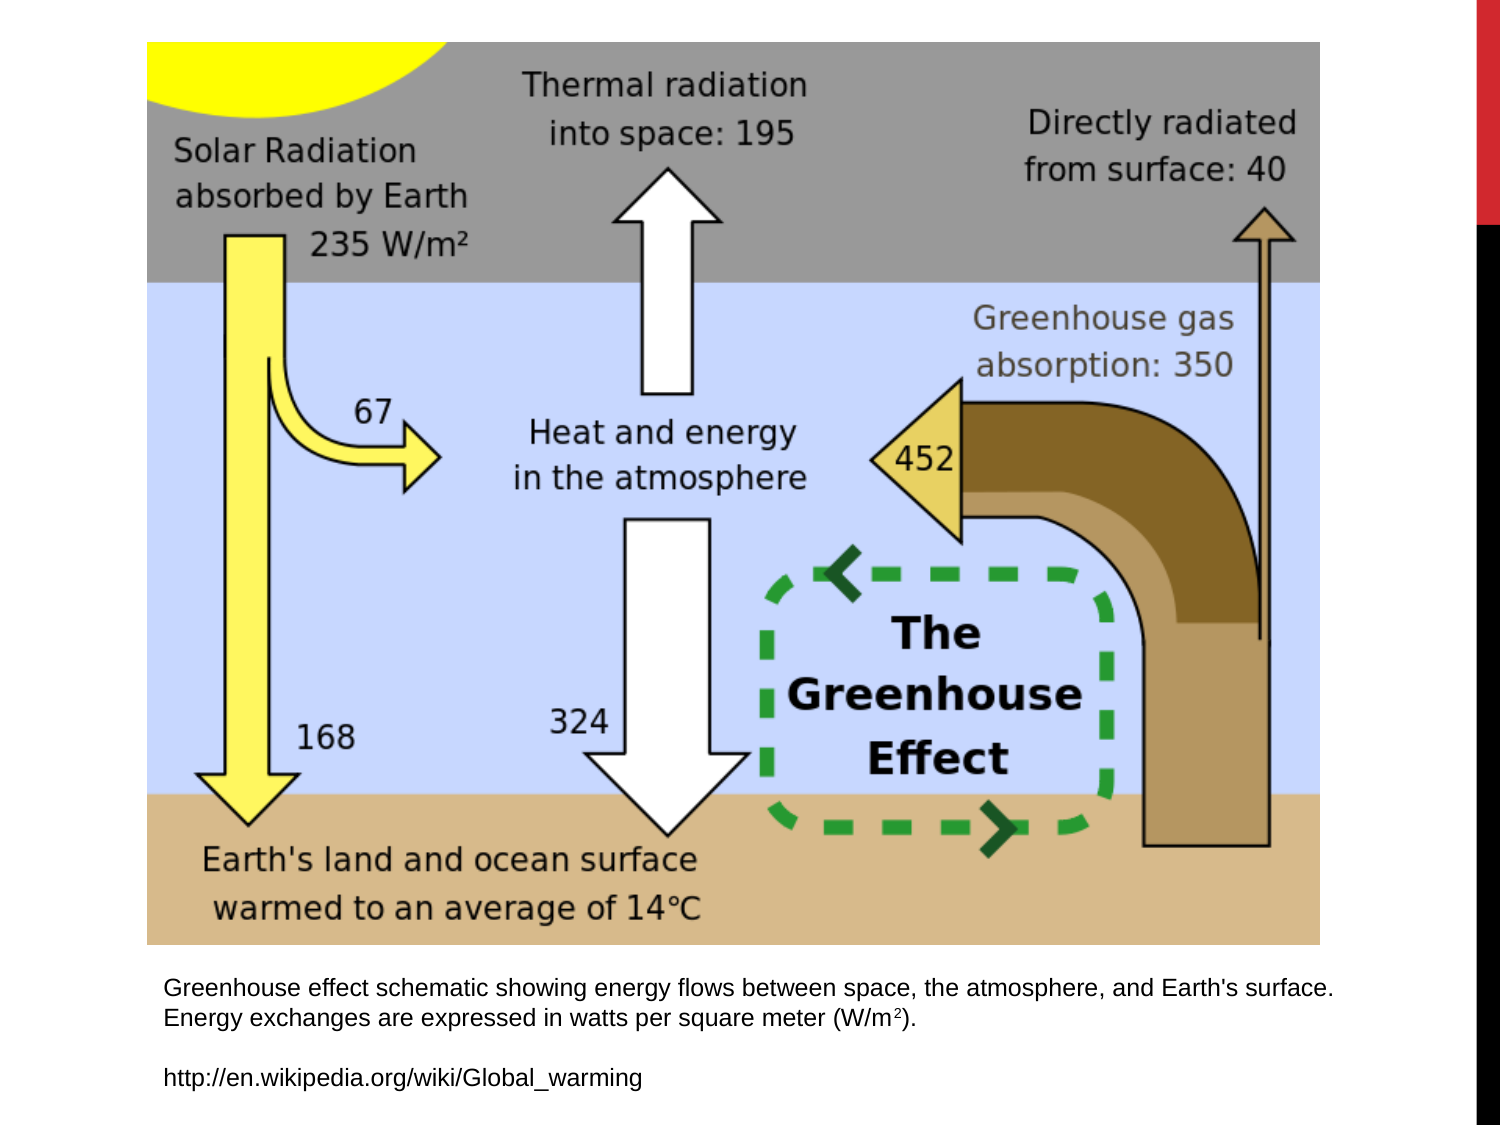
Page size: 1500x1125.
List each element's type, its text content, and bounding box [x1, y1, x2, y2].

text_box Greenhouse effect schematic showing energy flows between space, the atmosphere, and Earth's surface. Energy exchanges are expressed in watts per square meter (W/m2). http://en.wikipedia.org/wiki/Global_warming [148, 964, 1413, 1099]
picture [146, 42, 1320, 945]
